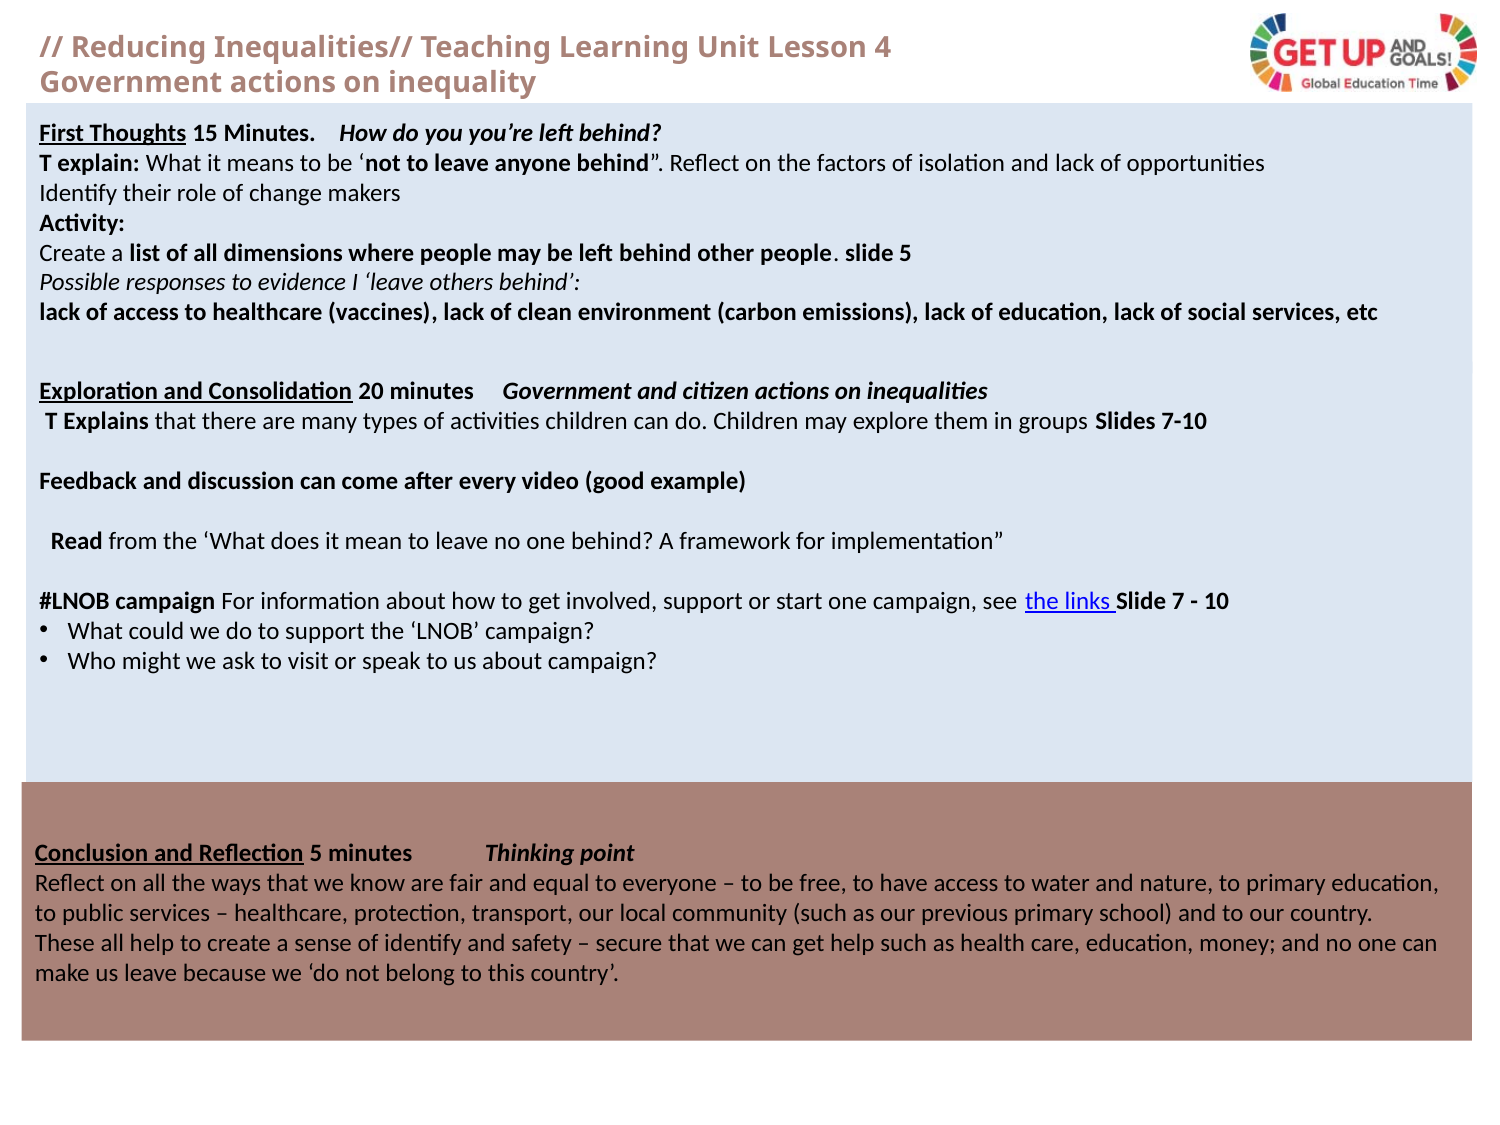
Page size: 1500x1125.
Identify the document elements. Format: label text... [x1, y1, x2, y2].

text_box // Reducing Inequalities// Teaching Learning Unit Lesson 4 Government actions on inequality [26, 15, 1234, 102]
text_box Exploration and Consolidation 20 minutes Government and citizen actions on inequalities T Explains that there are many types of activities children can do. Children may explore them in groups Slides 7-10 Feedback and discussion can come after every video (good example) Read from the ‘What does it mean to leave no one behind? A framework for implementation” #LNOB campaign For information about how to get involved, support or start one campaign, see the links Slide 7 - 10 What could we do to support the ‘LNOB’ campaign? Who might we ask to visit or speak to us about campaign? [26, 361, 1473, 783]
picture [1250, 13, 1478, 92]
text_box First Thoughts 15 Minutes. How do you you’re left behind? T explain: What it means to be ‘not to leave anyone behind”. Reflect on the factors of isolation and lack of opportunities Identify their role of change makers Activity: Create a list of all dimensions where people may be left behind other people. slide 5 Possible responses to evidence I ‘leave others behind’: lack of access to healthcare (vaccines), lack of clean environment (carbon emissions), lack of education, lack of social services, etc [26, 103, 1473, 361]
text_box Conclusion and Reflection 5 minutes Thinking point Reflect on all the ways that we know are fair and equal to everyone – to be free, to have access to water and nature, to primary education, to public services – healthcare, protection, transport, our local community (such as our previous primary school) and to our country. These all help to create a sense of identify and safety – secure that we can get help such as health care, education, money; and no one can make us leave because we ‘do not belong to this country’. [21, 782, 1472, 1041]
